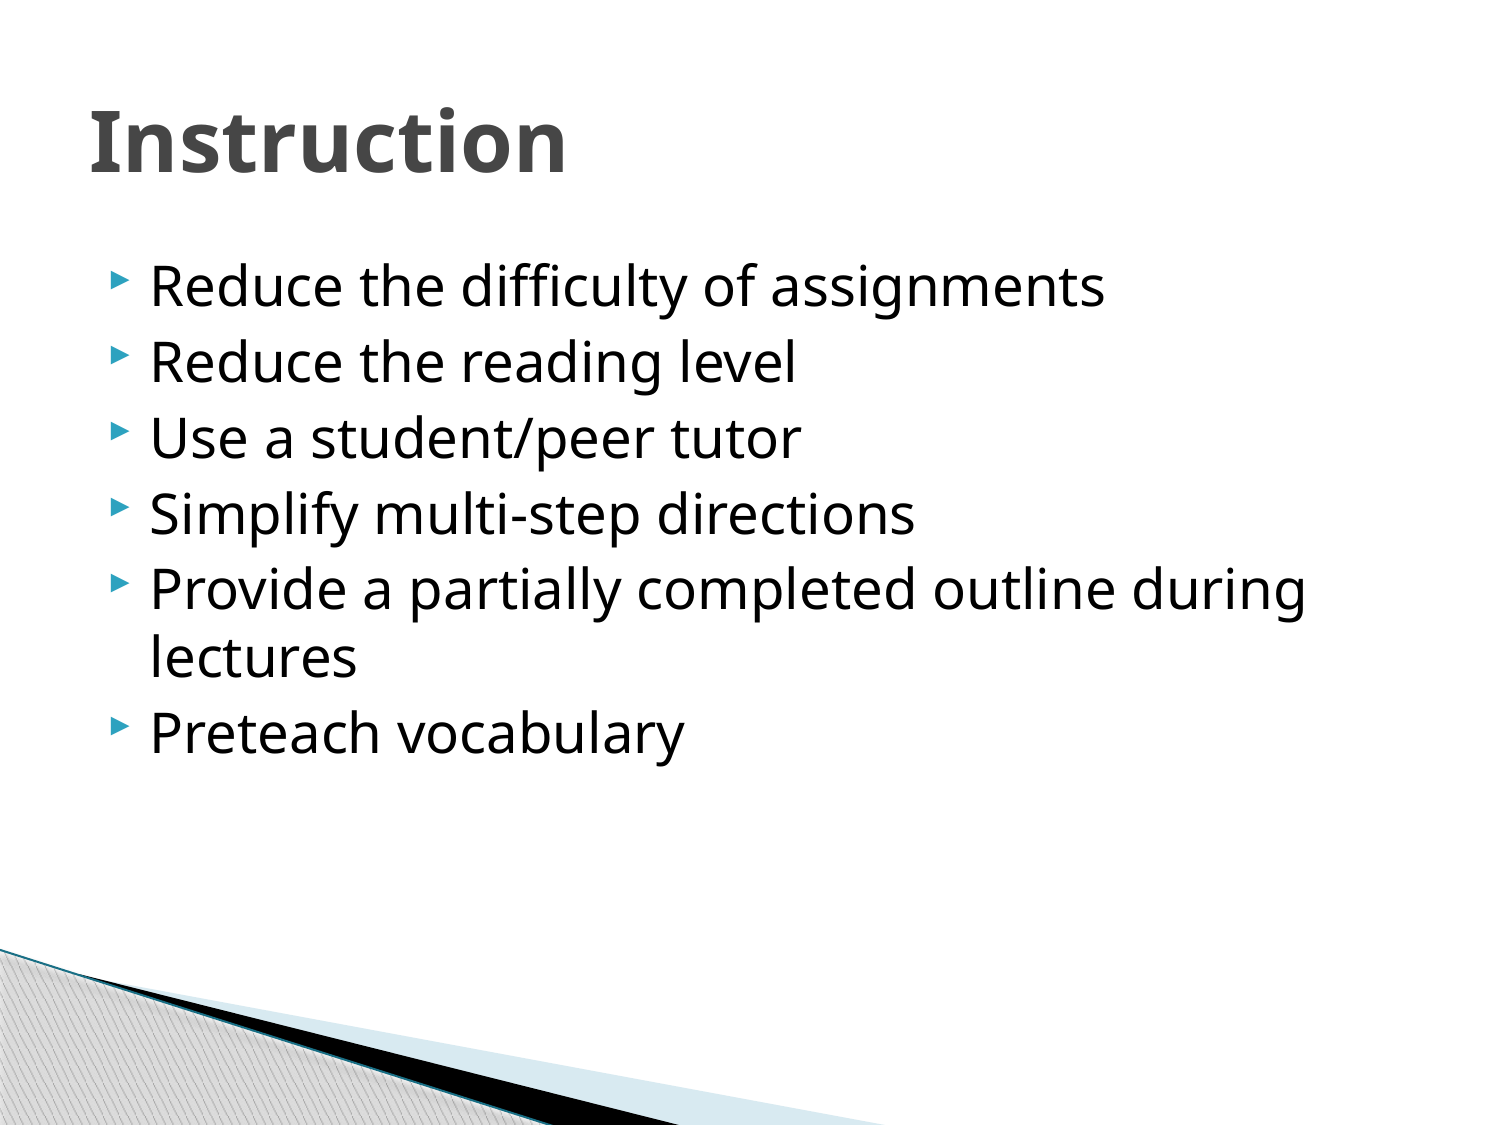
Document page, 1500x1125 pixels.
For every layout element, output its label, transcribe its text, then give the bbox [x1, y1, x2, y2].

list Reduce the difficulty of assignments Reduce the reading level Use a student/peer tutor Simplify multi-step directions Provide a partially completed outline during lectures Preteach vocabulary [75, 243, 1425, 986]
title Instruction [75, 45, 1425, 233]
